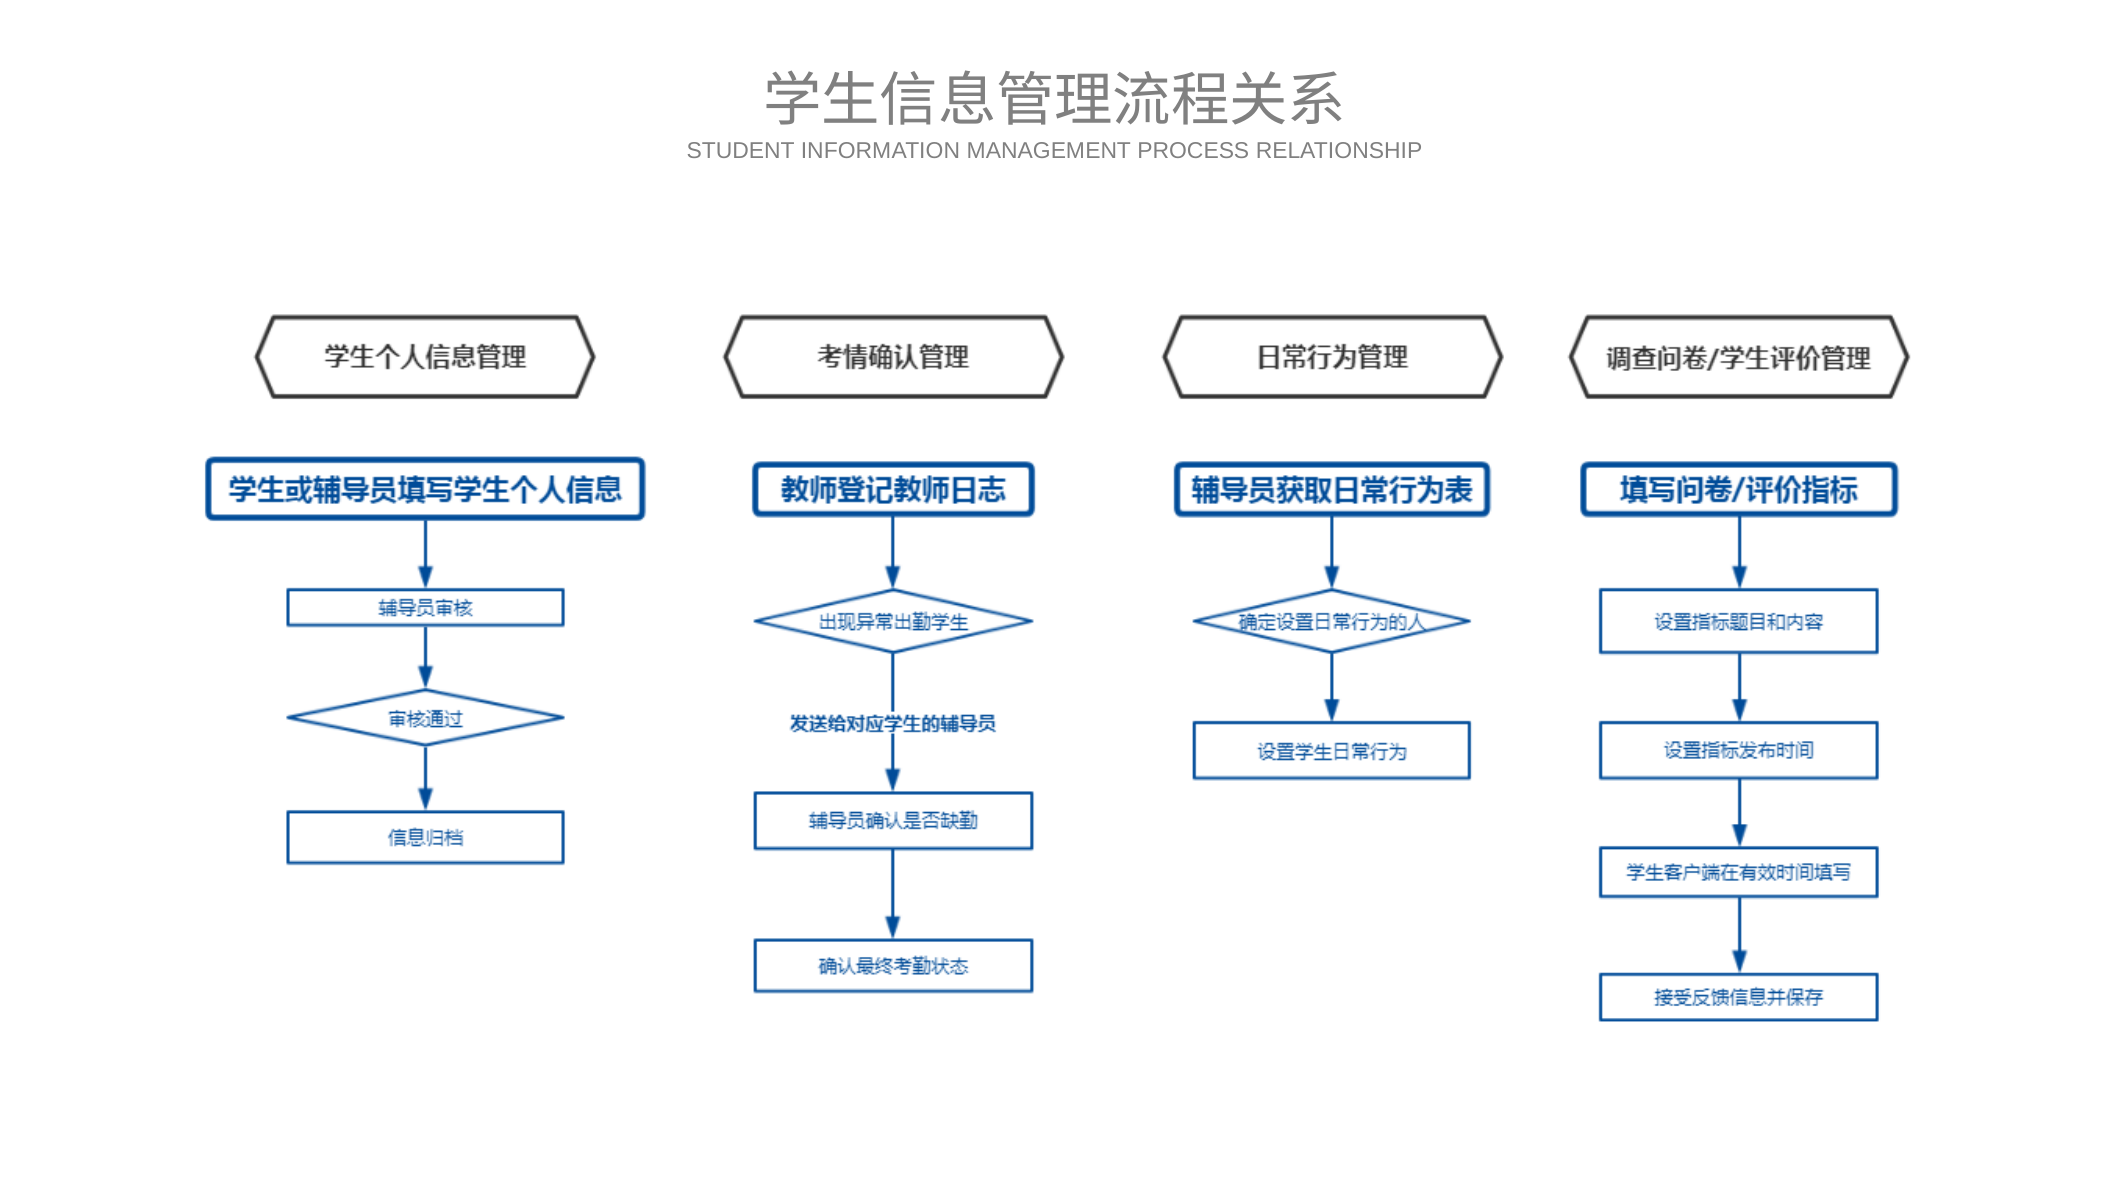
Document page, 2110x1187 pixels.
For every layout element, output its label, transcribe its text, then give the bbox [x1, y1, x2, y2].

text_box 学生信息管理流程关系 [644, 62, 1465, 133]
picture [193, 288, 2004, 1078]
text_box STUDENT INFORMATION MANAGEMENT PROCESS RELATIONSHIP [632, 135, 1477, 163]
